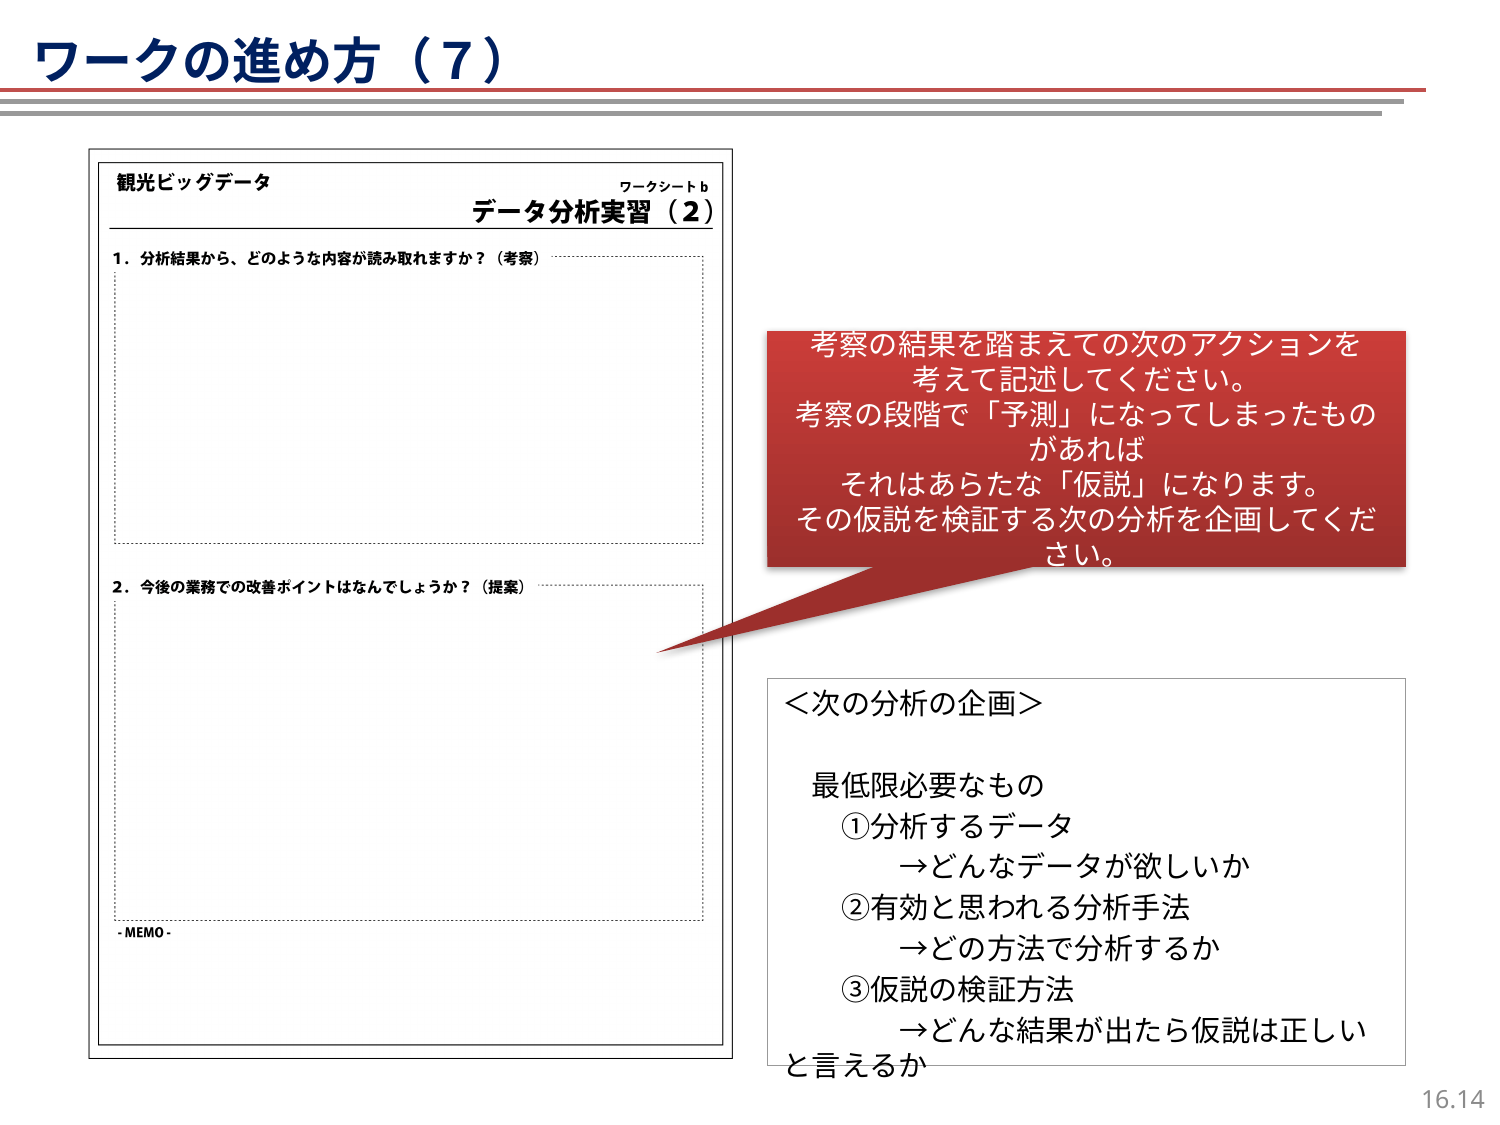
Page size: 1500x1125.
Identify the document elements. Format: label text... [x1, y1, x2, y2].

list ＜次の分析の企画＞ 最低限必要なもの ①分析するデータ →どんなデータが欲しいか ②有効と思われる分析手法 →どの方法で分析するか ③仮説の検証方法 →どんな結果が出たら仮説は正しいと言えるか [767, 678, 1406, 1066]
text_box 考察の結果を踏まえての次のアクションを 考えて記述してください。 考察の段階で「予測」になってしまったものがあれば それはあらたな「仮説」になります。 その仮説を検証する次の分析を企画してください。 [737, 330, 1406, 635]
text_box ワークの進め方（７） [17, 21, 1459, 151]
picture [88, 147, 733, 1059]
slide_number 13 [1381, 1065, 1500, 1125]
